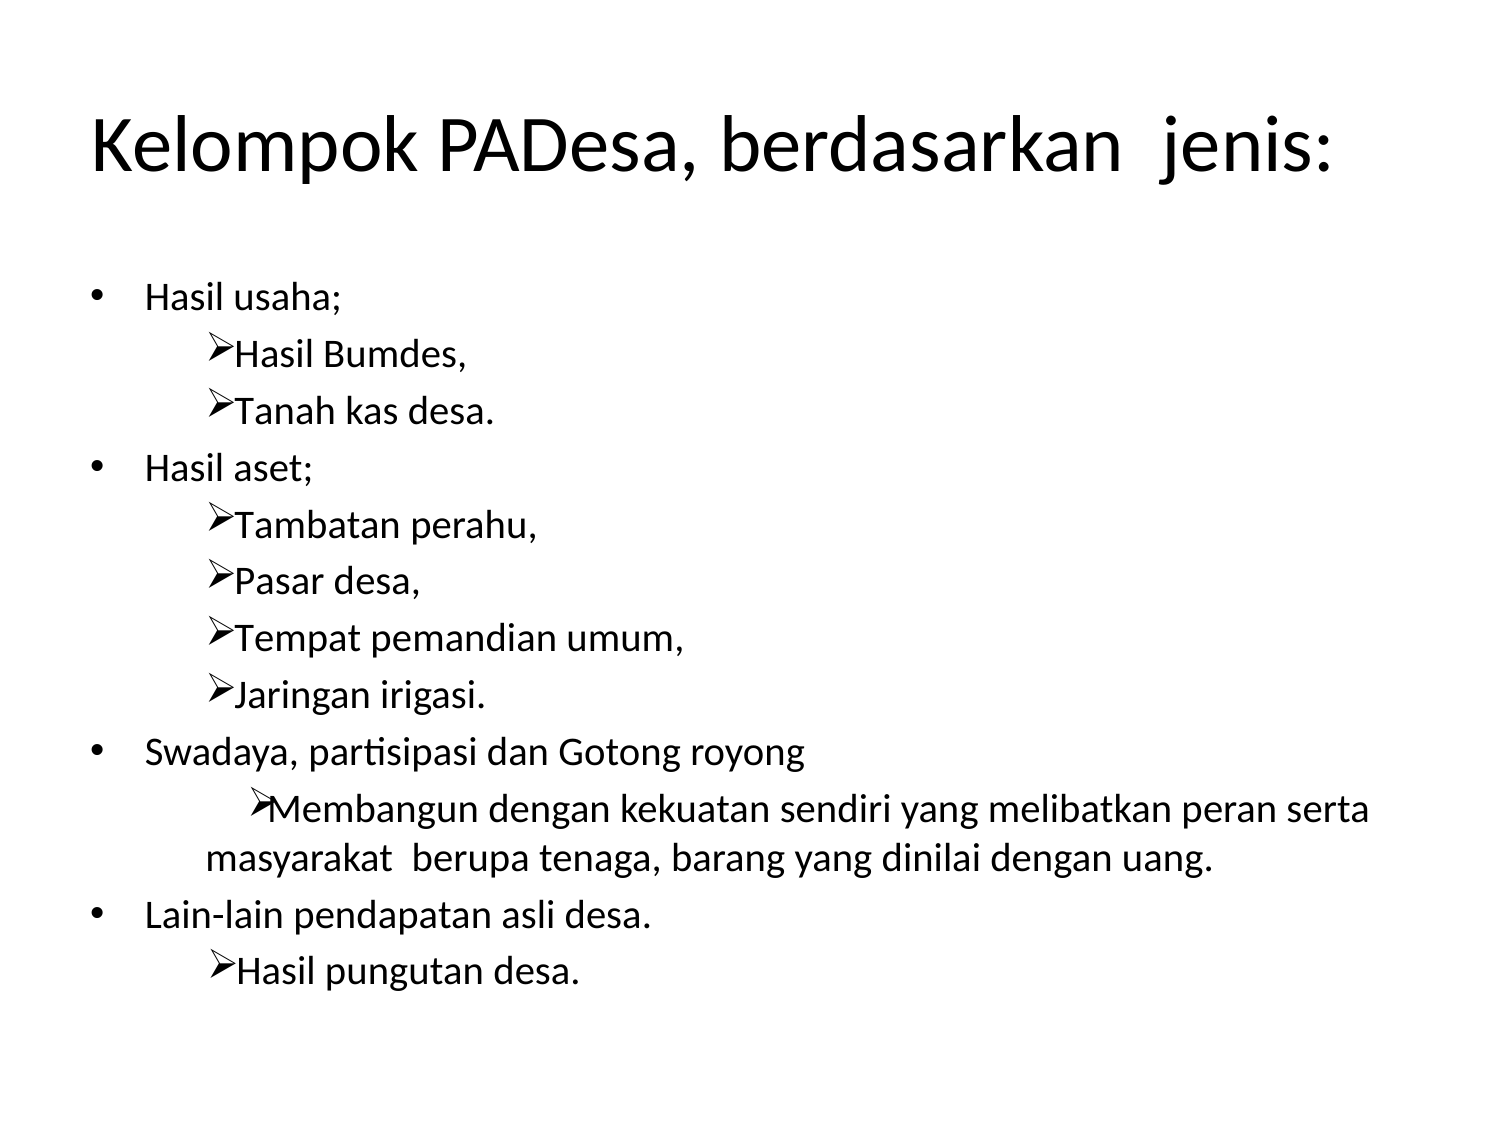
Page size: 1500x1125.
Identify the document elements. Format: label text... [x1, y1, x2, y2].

list Hasil usaha; Hasil Bumdes, Tanah kas desa. Hasil aset; Tambatan perahu, Pasar desa, Tempat pemandian umum, Jaringan irigasi. Swadaya, partisipasi dan Gotong royong Membangun dengan kekuatan sendiri yang melibatkan peran serta masyarakat berupa tenaga, barang yang dinilai dengan uang. Lain-lain pendapatan asli desa. Hasil pungutan desa. [75, 262, 1425, 1005]
title Kelompok PADesa, berdasarkan jenis: [75, 45, 1425, 233]
